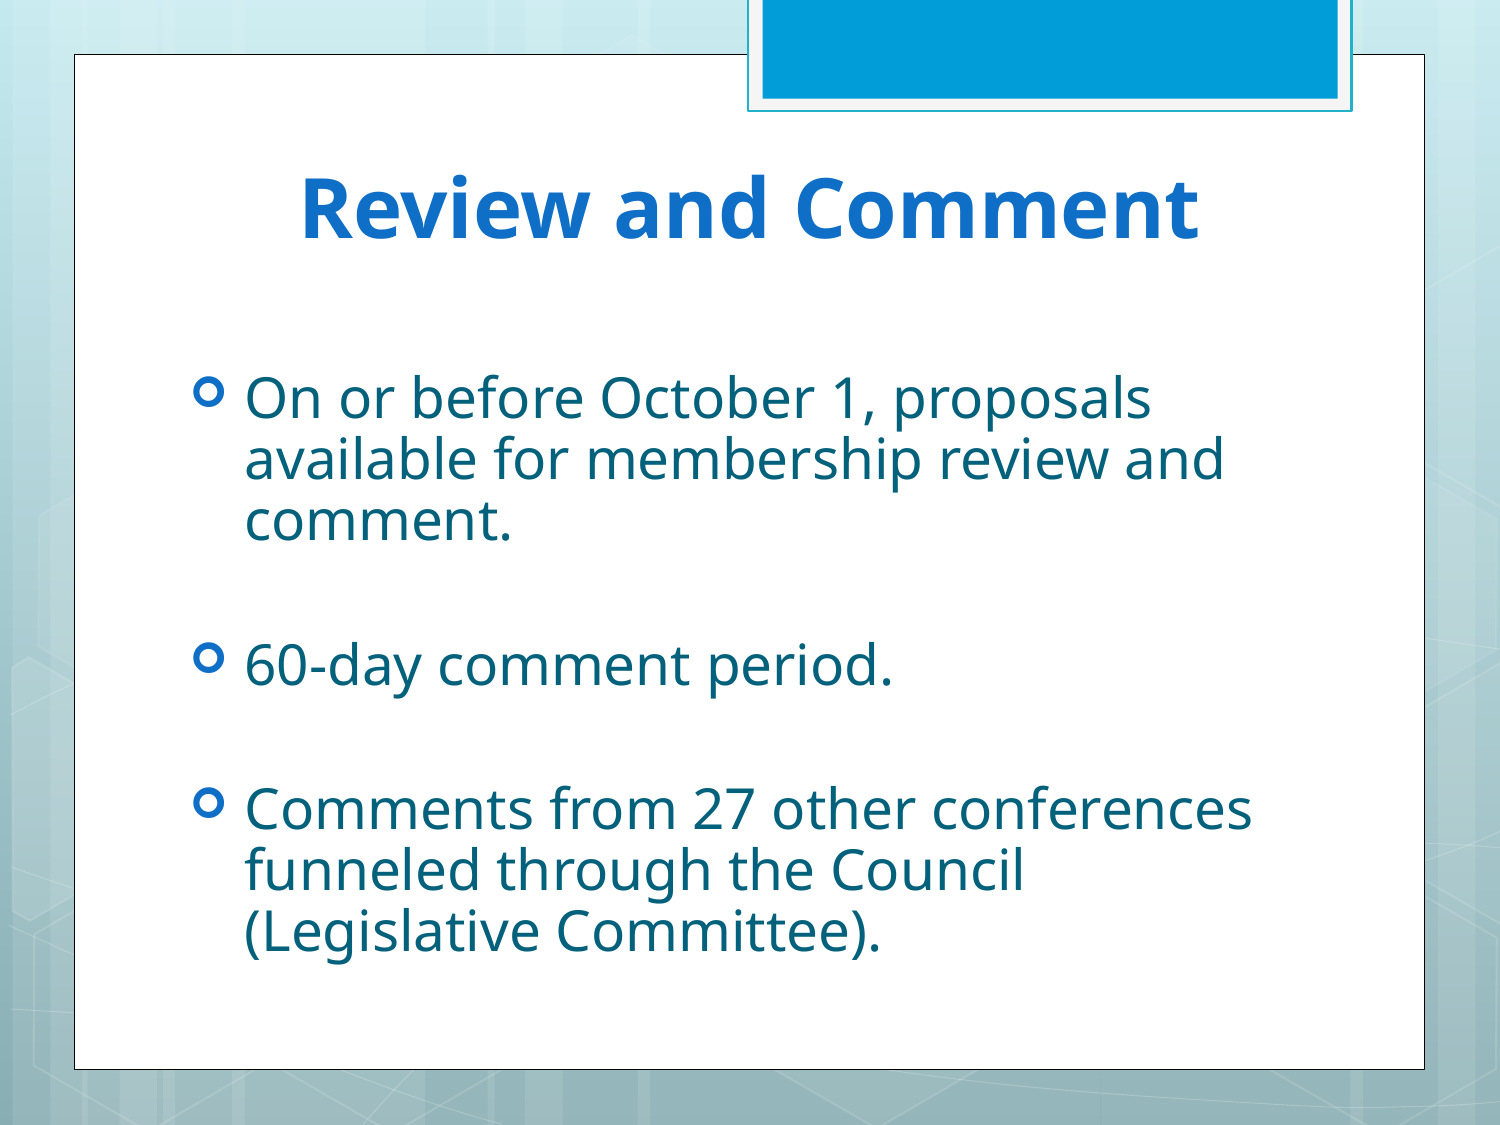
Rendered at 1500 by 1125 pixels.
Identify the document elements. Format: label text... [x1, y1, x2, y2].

title Review and Comment [174, 125, 1325, 263]
list On or before October 1, proposals available for membership review and comment. 60-day comment period. Comments from 27 other conferences funneled through the Council (Legislative Committee). [174, 362, 1350, 975]
